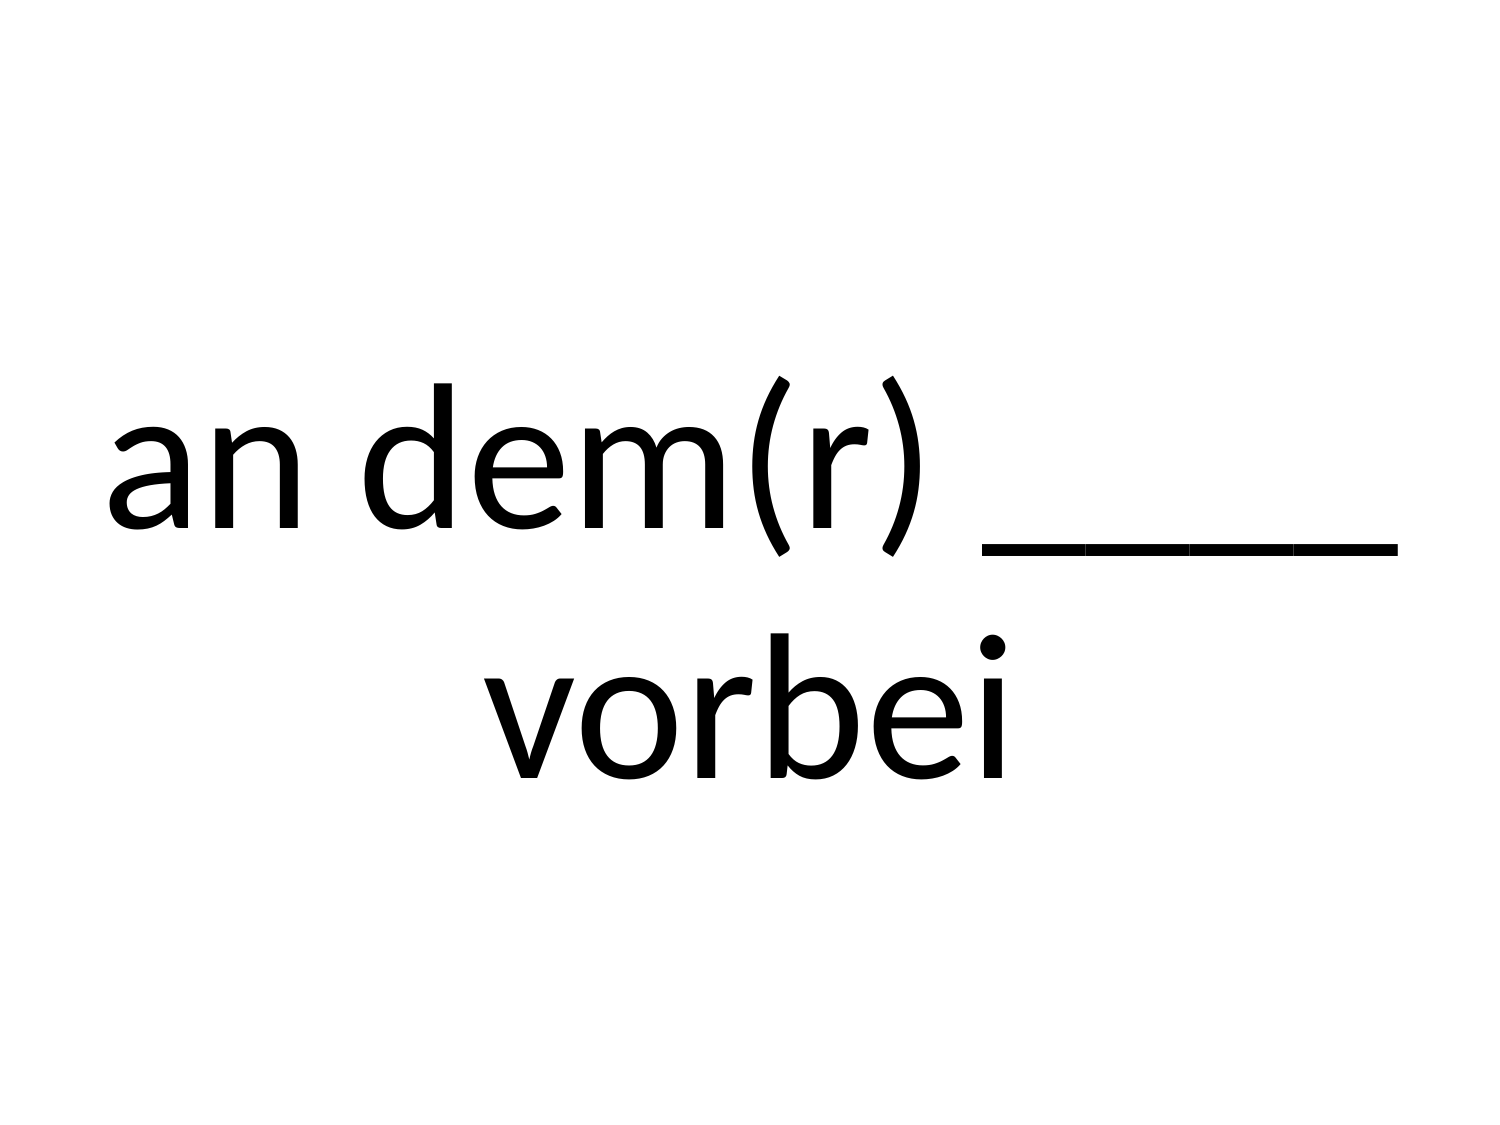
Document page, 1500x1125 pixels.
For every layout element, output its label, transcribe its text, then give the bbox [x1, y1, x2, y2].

text_box an dem(r) ____ vorbei [0, 312, 1500, 828]
